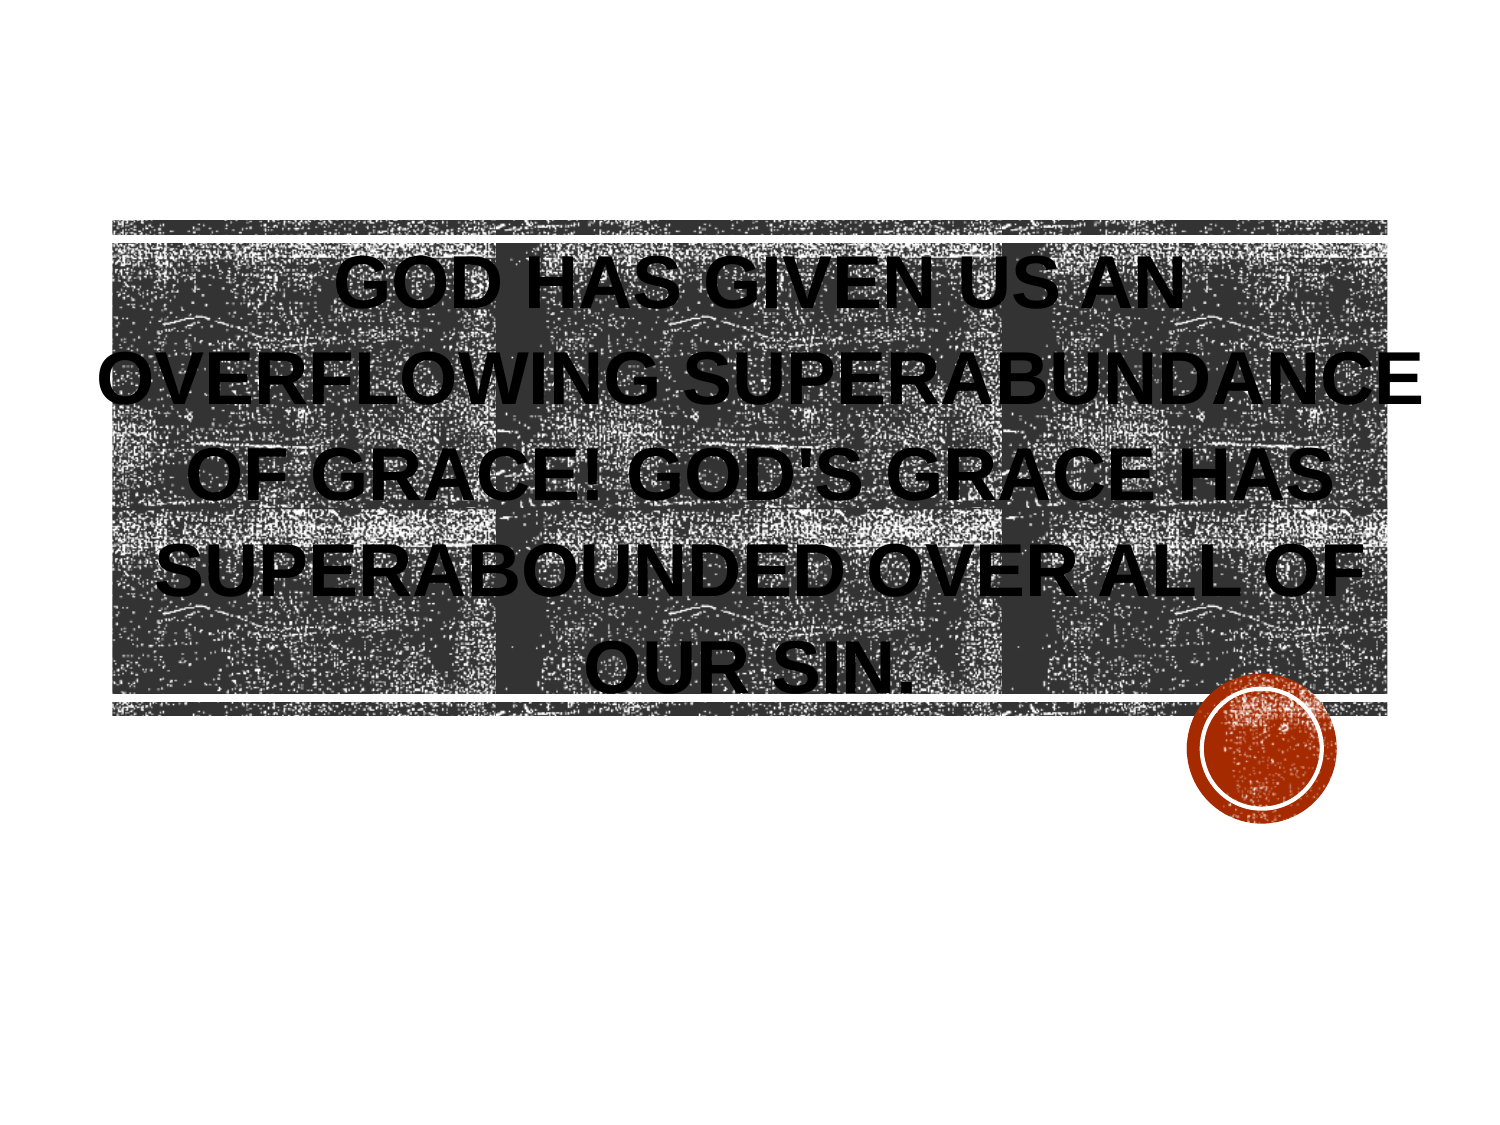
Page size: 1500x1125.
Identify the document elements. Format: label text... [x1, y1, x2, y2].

text_box GOD HAS GIVEN US AN OVERFLOWING SUPERABUNDANCE OF GRACE! GOD'S GRACE HAS SUPERABOUNDED OVER ALL OF OUR SIN. [55, 219, 1466, 716]
